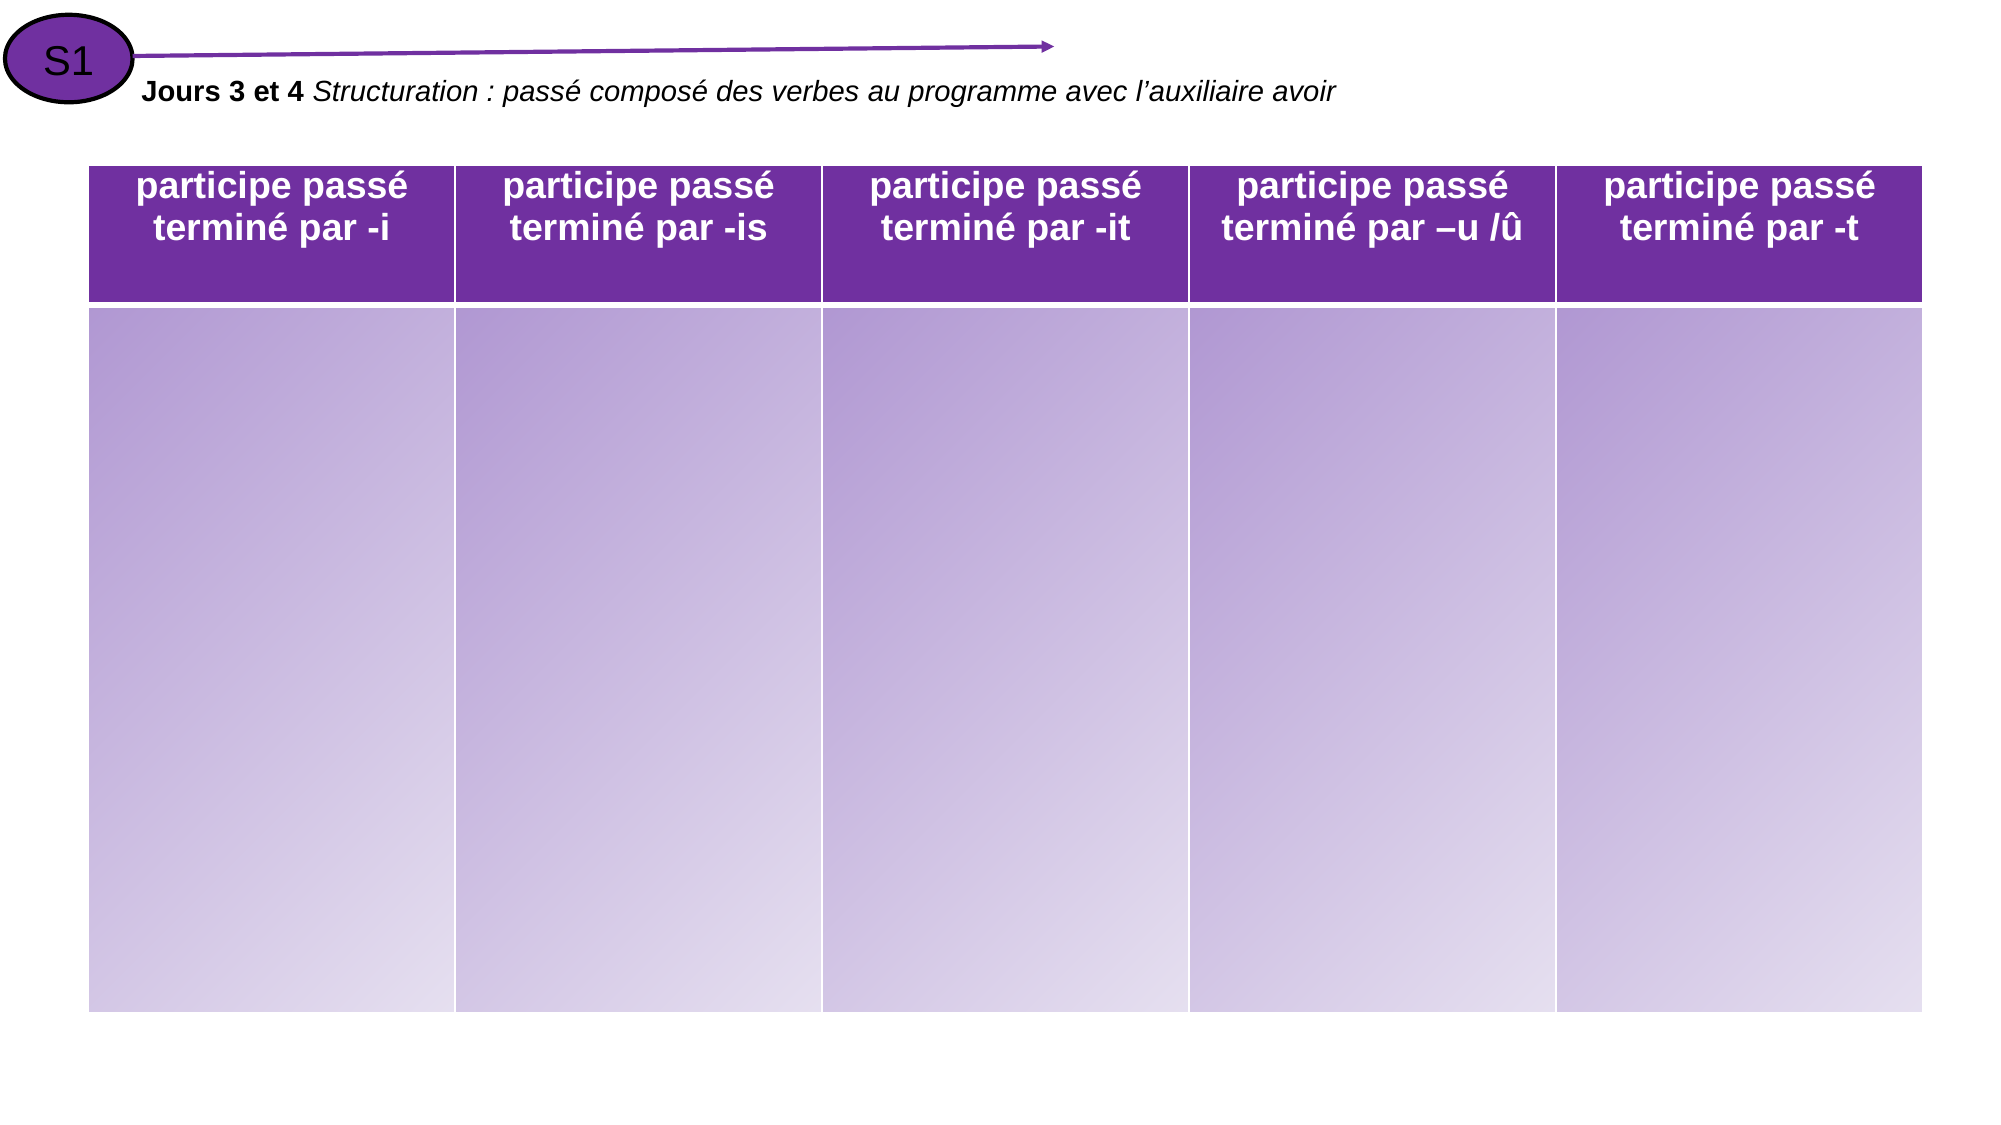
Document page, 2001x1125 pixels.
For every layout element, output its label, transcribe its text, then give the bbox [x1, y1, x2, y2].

text_box S1 [4, 14, 133, 103]
table_cell [1190, 308, 1555, 1012]
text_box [132, 46, 1055, 56]
table_cell [89, 308, 454, 1012]
table_header participe passé terminé par -t [1557, 166, 1922, 302]
table_cell [1557, 308, 1922, 1012]
text_box [39, 109, 1972, 1083]
table_header participe passé terminé par -it [823, 166, 1188, 302]
table_header participe passé terminé par -i [89, 166, 454, 302]
table_header participe passé terminé par -is [456, 166, 821, 302]
table_header participe passé terminé par –u /û [1190, 166, 1555, 302]
table_cell [456, 308, 821, 1012]
table_cell [823, 308, 1188, 1012]
text_box Jours 3 et 4 Structuration : passé composé des verbes au programme avec l’auxiliaire avoir [132, 66, 1347, 109]
